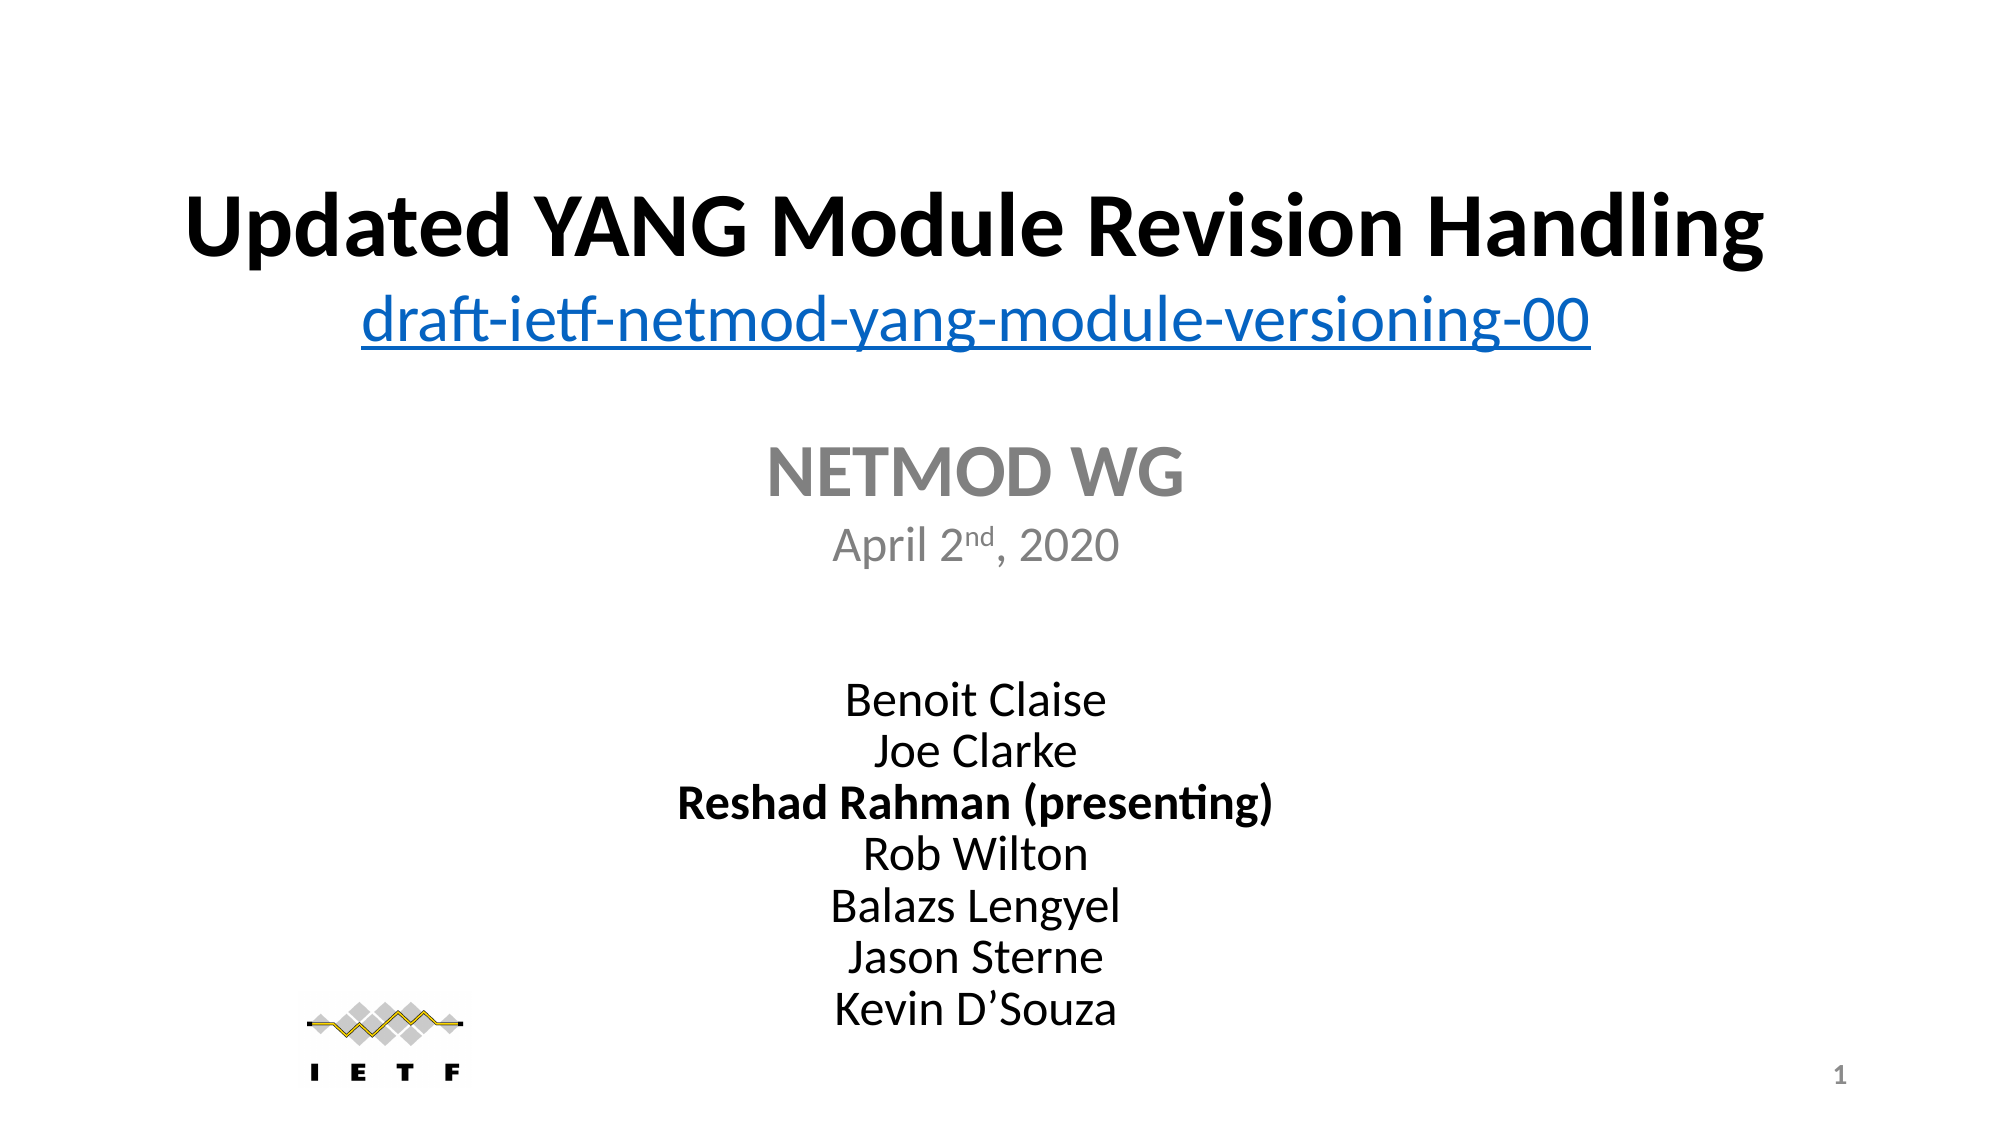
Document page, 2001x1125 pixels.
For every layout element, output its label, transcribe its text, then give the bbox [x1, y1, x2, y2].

text_box Updated YANG Module Revision Handling draft-ietf-netmod-yang-module-versioning-00 NETMOD WG April 2nd, 2020 Benoit Claise Joe Clarke Reshad Rahman (presenting) Rob Wilton Balazs Lengyel Jason Sterne Kevin D’Souza [75, 165, 1877, 374]
slide_number 1 [1412, 1042, 1863, 1103]
picture [298, 991, 472, 1088]
